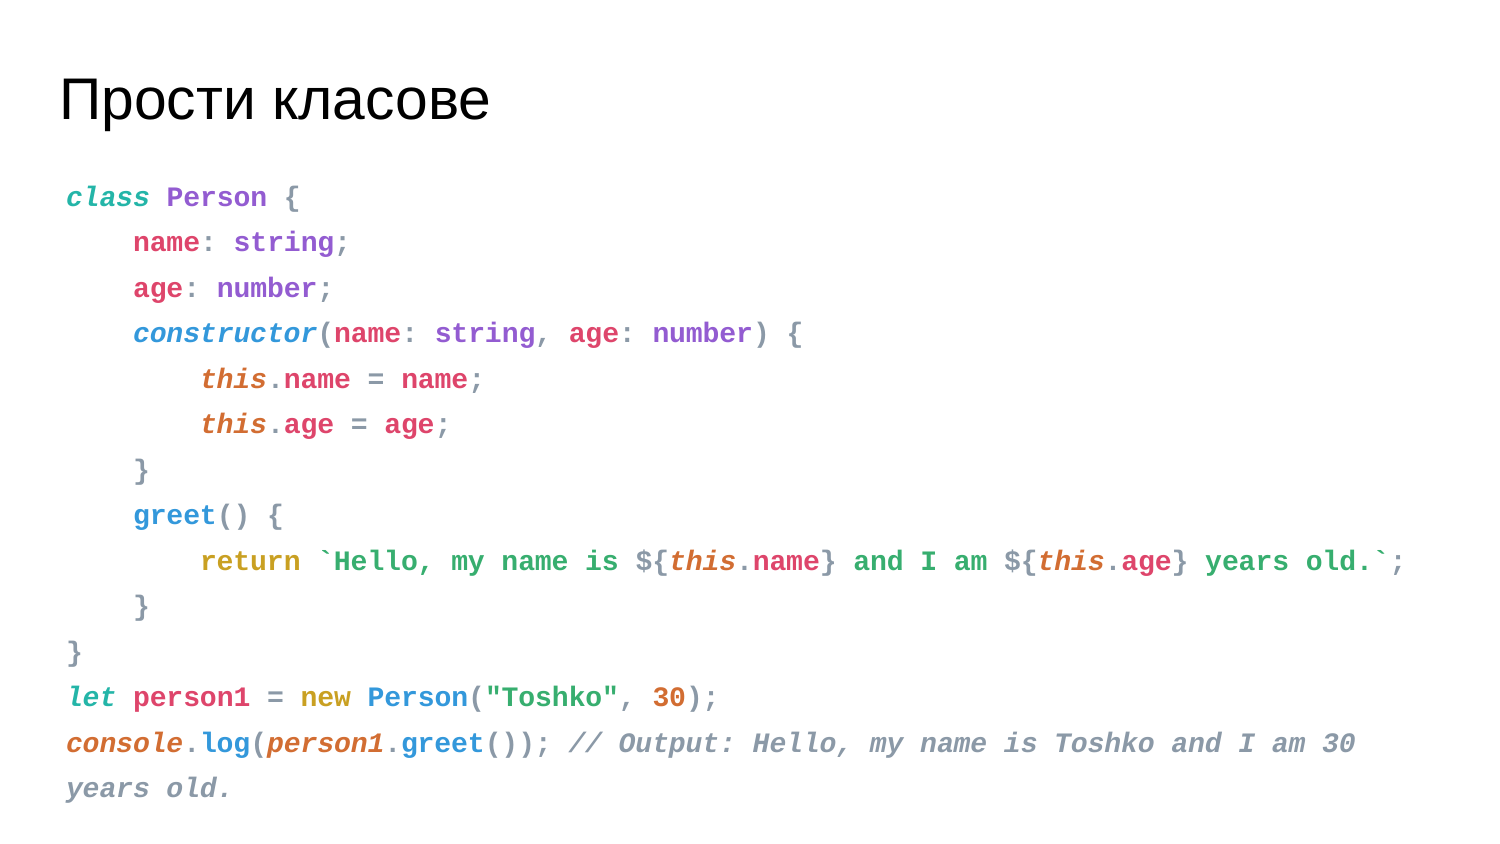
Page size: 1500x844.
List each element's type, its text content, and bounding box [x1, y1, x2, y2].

text_box class Person { name: string; age: number; constructor(name: string, age: number) { this.name = name; this.age = age; } greet() { return `Hello, my name is ${this.name} and I am ${this.age} years old.`; } } let person1 = new Person("Toshko", 30); console.log(person1.greet()); // Output: Hello, my name is Toshko and I am 30 years old. [51, 151, 1468, 819]
title Прости класове [44, 45, 1442, 140]
